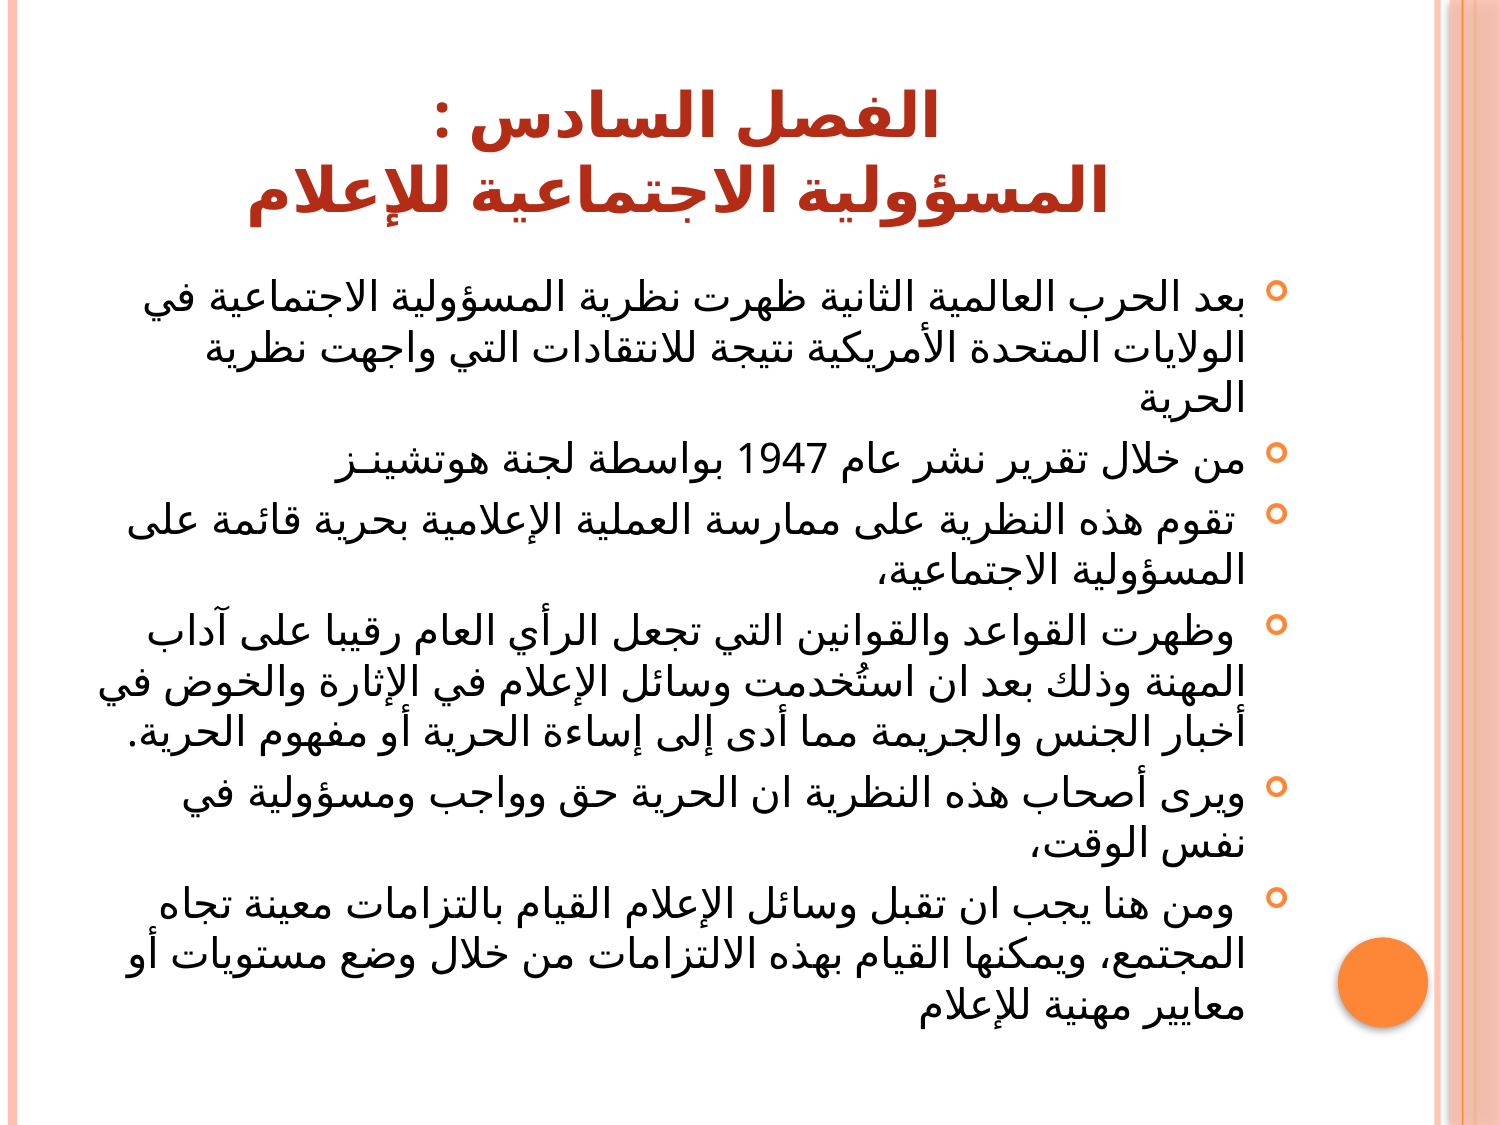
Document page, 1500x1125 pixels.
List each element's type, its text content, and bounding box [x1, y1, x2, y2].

list بعد الحرب العالمية الثانية ظهرت نظرية المسؤولية الاجتماعية في الولايات المتحدة الأمريكية نتيجة للانتقادات التي واجهت نظرية الحرية من خلال تقرير نشر عام 1947 بواسطة لجنة هوتشينـز تقوم هذه النظرية على ممارسة العملية الإعلامية بحرية قائمة على المسؤولية الاجتماعية، وظهرت القواعد والقوانين التي تجعل الرأي العام رقيبا على آداب المهنة وذلك بعد ان استُخدمت وسائل الإعلام في الإثارة والخوض في أخبار الجنس والجريمة مما أدى إلى إساءة الحرية أو مفهوم الحرية. ويرى أصحاب هذه النظرية ان الحرية حق وواجب ومسؤولية في نفس الوقت، ومن هنا يجب ان تقبل وسائل الإعلام القيام بالتزامات معينة تجاه المجتمع، ويمكنها القيام بهذه الالتزامات من خلال وضع مستويات أو معايير مهنية للإعلام [75, 262, 1300, 1062]
title الفصل السادس : المسؤولية الاجتماعية للإعلام [75, 45, 1300, 233]
